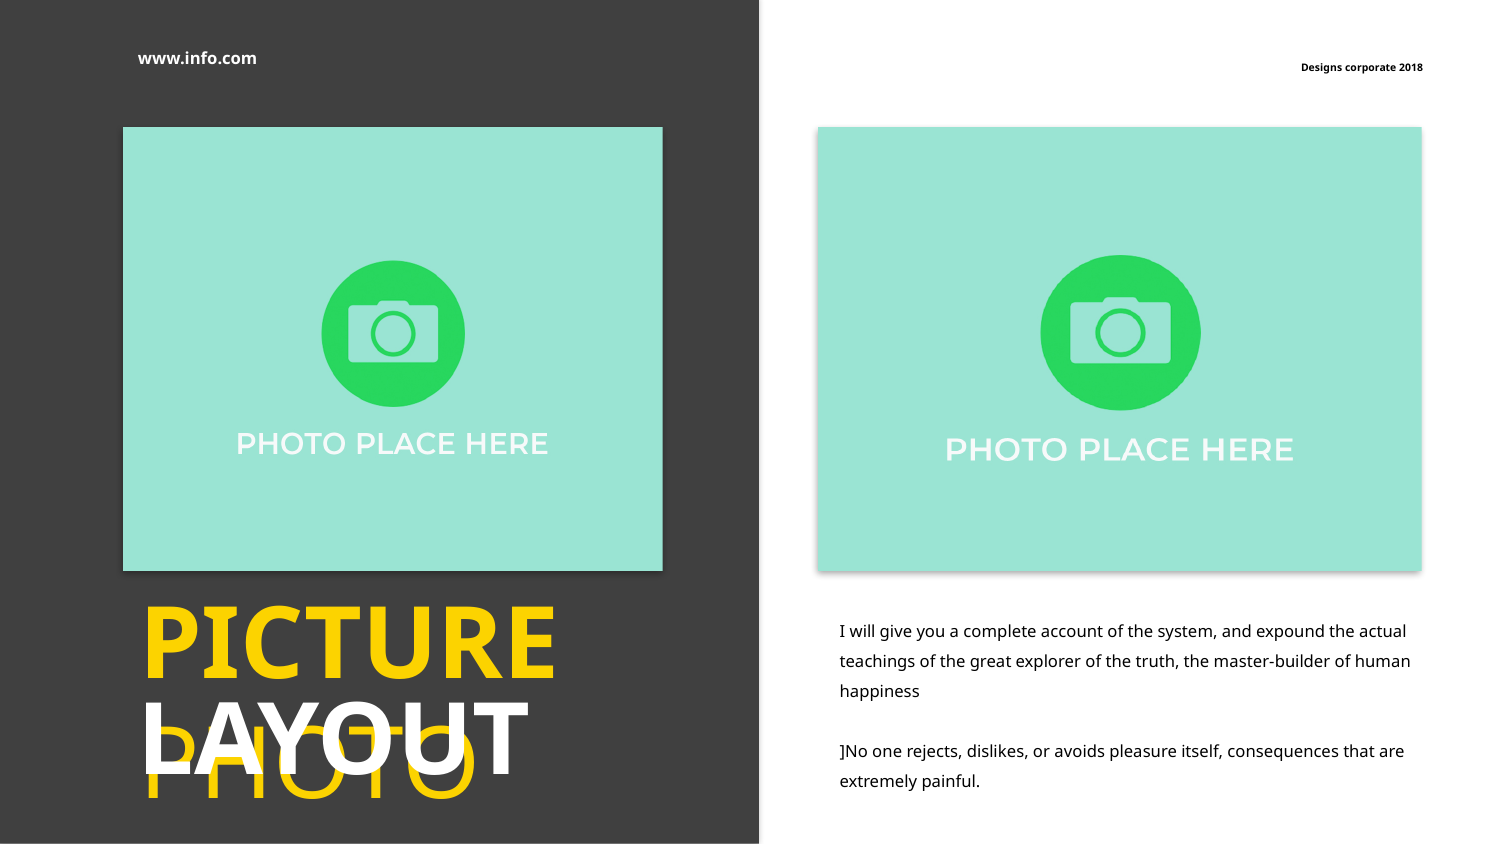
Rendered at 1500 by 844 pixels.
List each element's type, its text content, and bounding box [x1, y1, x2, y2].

text_box www.info.com [123, 40, 329, 76]
text_box [0, 0, 760, 844]
text_box [122, 127, 663, 572]
text_box I will give you a complete account of the system, and expound the actual teachings of the great explorer of the truth, the master-builder of human happiness ]No one rejects, dislikes, or avoids pleasure itself, consequences that are extremely painful. [824, 603, 1445, 799]
text_box LAYOUT [123, 667, 595, 802]
text_box [817, 127, 1422, 572]
text_box PICTURE PHOTO [124, 571, 663, 827]
text_box Designs corporate 2018 [1232, 54, 1439, 82]
